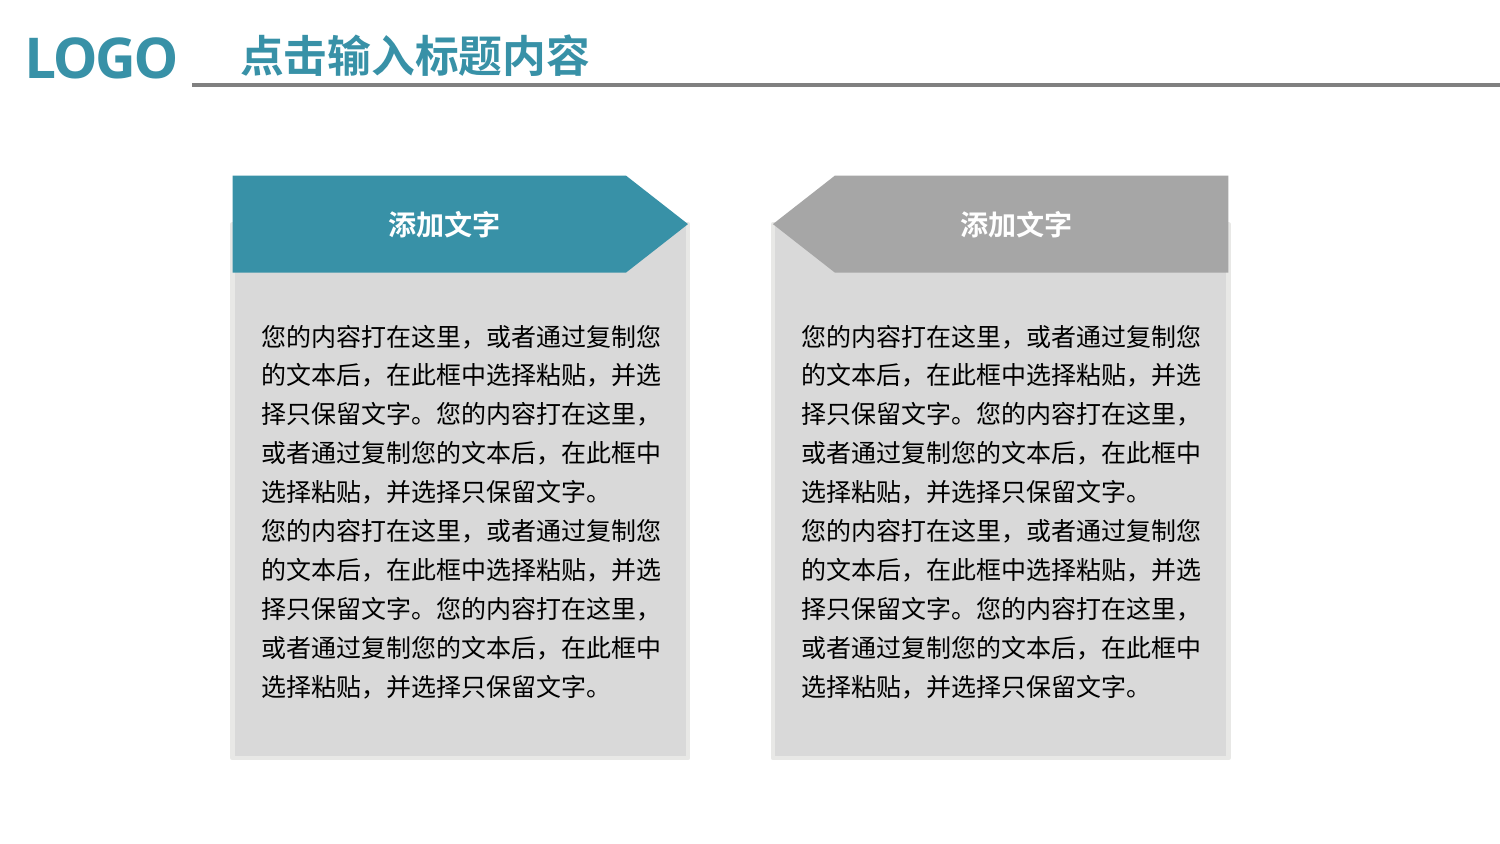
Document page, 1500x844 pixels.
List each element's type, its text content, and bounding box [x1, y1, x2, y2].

text_box 添加文字 [232, 175, 688, 273]
text_box [230, 222, 690, 760]
text_box 点击输入标题内容 [212, 21, 618, 89]
text_box 您的内容打在这里，或者通过复制您的文本后，在此框中选择粘贴，并选择只保留文字。您的内容打在这里，或者通过复制您的文本后，在此框中选择粘贴，并选择只保留文字。 您的内容打在这里，或者通过复制您的文本后，在此框中选择粘贴，并选择只保留文字。您的内容打在这里，或者通过复制您的文本后，在此框中选择粘贴，并选择只保留文字。 [250, 306, 688, 707]
text_box 您的内容打在这里，或者通过复制您的文本后，在此框中选择粘贴，并选择只保留文字。您的内容打在这里，或者通过复制您的文本后，在此框中选择粘贴，并选择只保留文字。 您的内容打在这里，或者通过复制您的文本后，在此框中选择粘贴，并选择只保留文字。您的内容打在这里，或者通过复制您的文本后，在此框中选择粘贴，并选择只保留文字。 [790, 306, 1229, 707]
text_box 添加文字 [772, 175, 1229, 273]
text_box [771, 222, 1231, 760]
